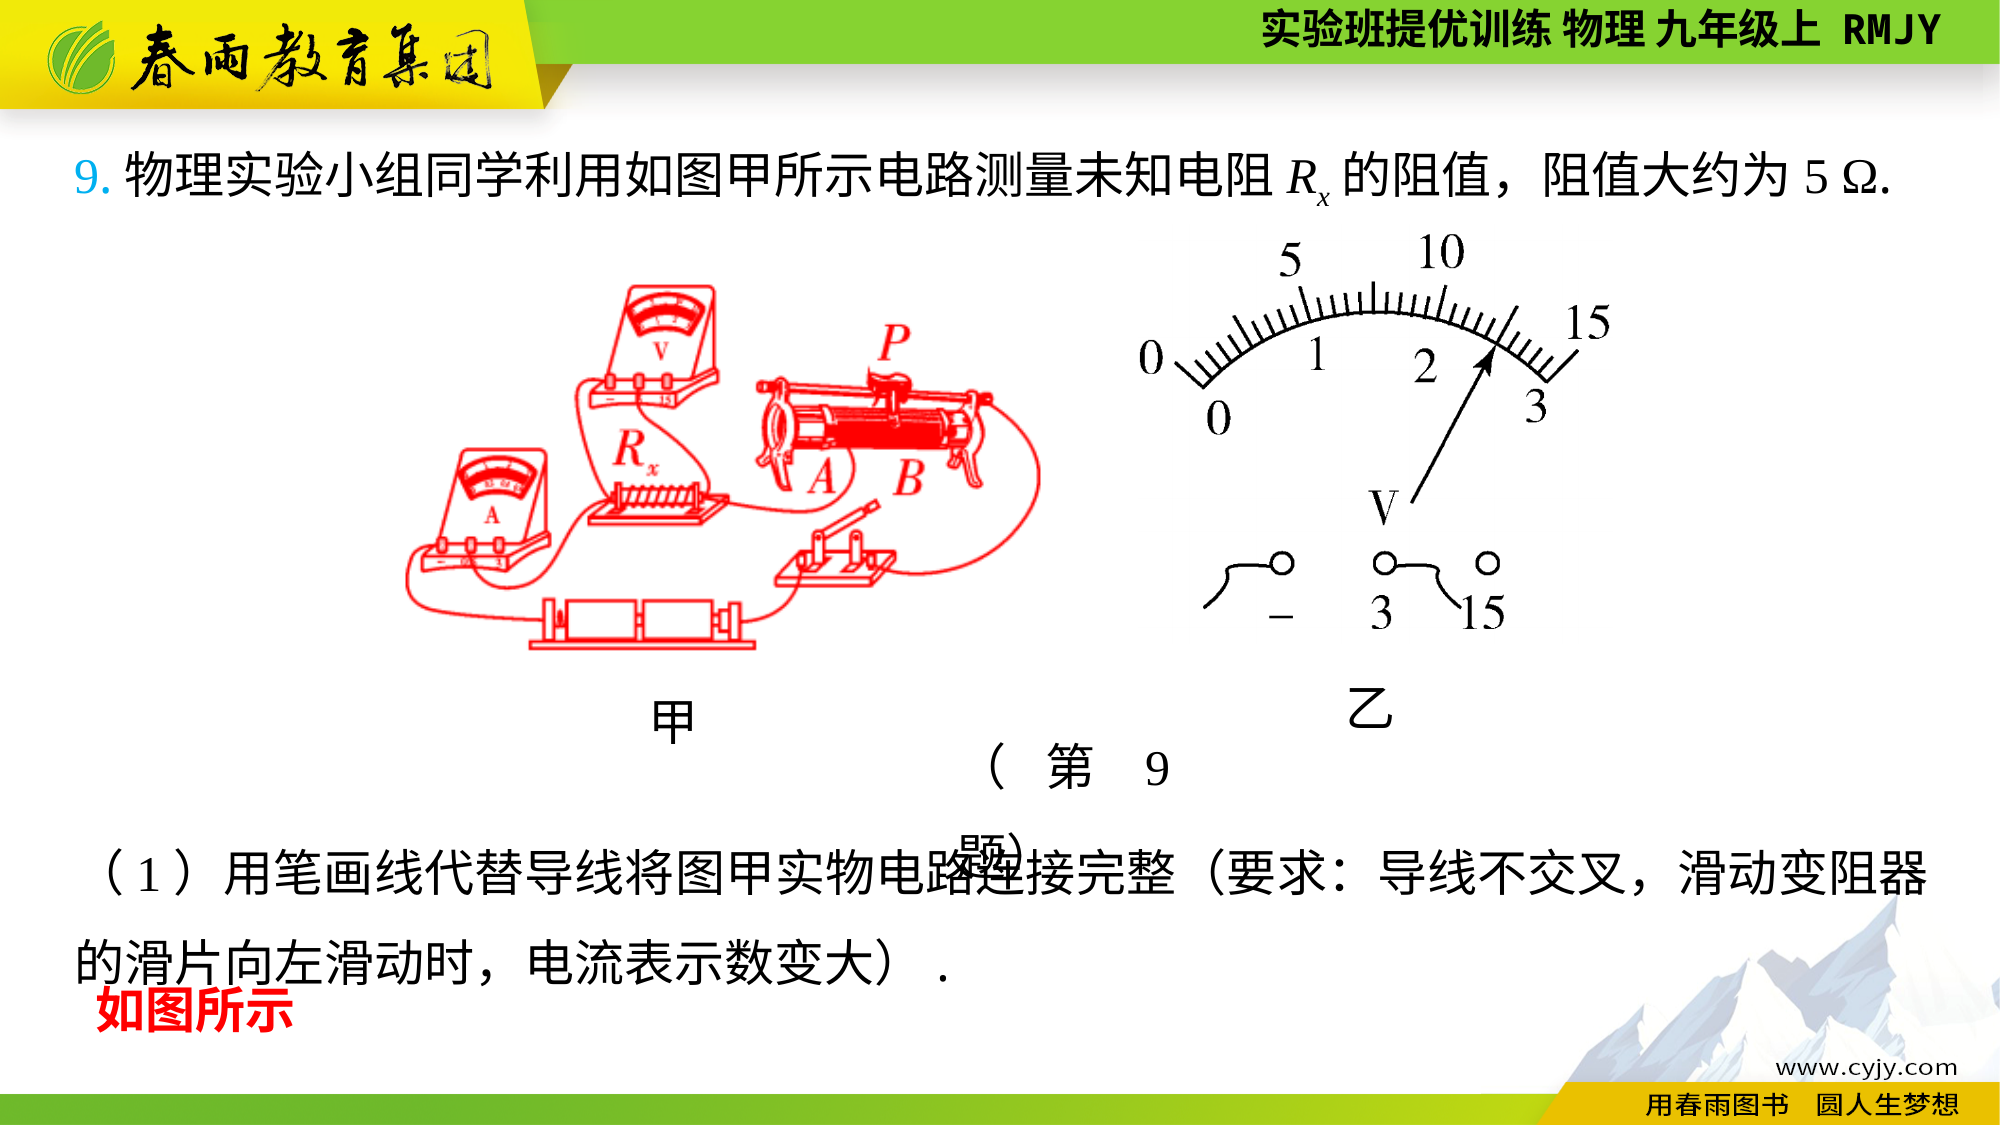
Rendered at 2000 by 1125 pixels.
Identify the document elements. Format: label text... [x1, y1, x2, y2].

text_box （第9题） [942, 698, 1197, 804]
picture [0, 0, 2000, 1125]
text_box 乙 [1331, 665, 1411, 745]
list 9.物理实验小组同学利用如图甲所示电路测量未知电阻Rx的阻值，阻值大约为5 Ω. （1）用笔画线代替导线将图甲实物电路连接完整（要求：导线不交叉，滑动变阻器的滑片向左滑动时，电流表示数变大）. [59, 101, 1944, 996]
text_box 如图所示 [80, 971, 311, 1047]
text_box 甲 [634, 669, 714, 758]
